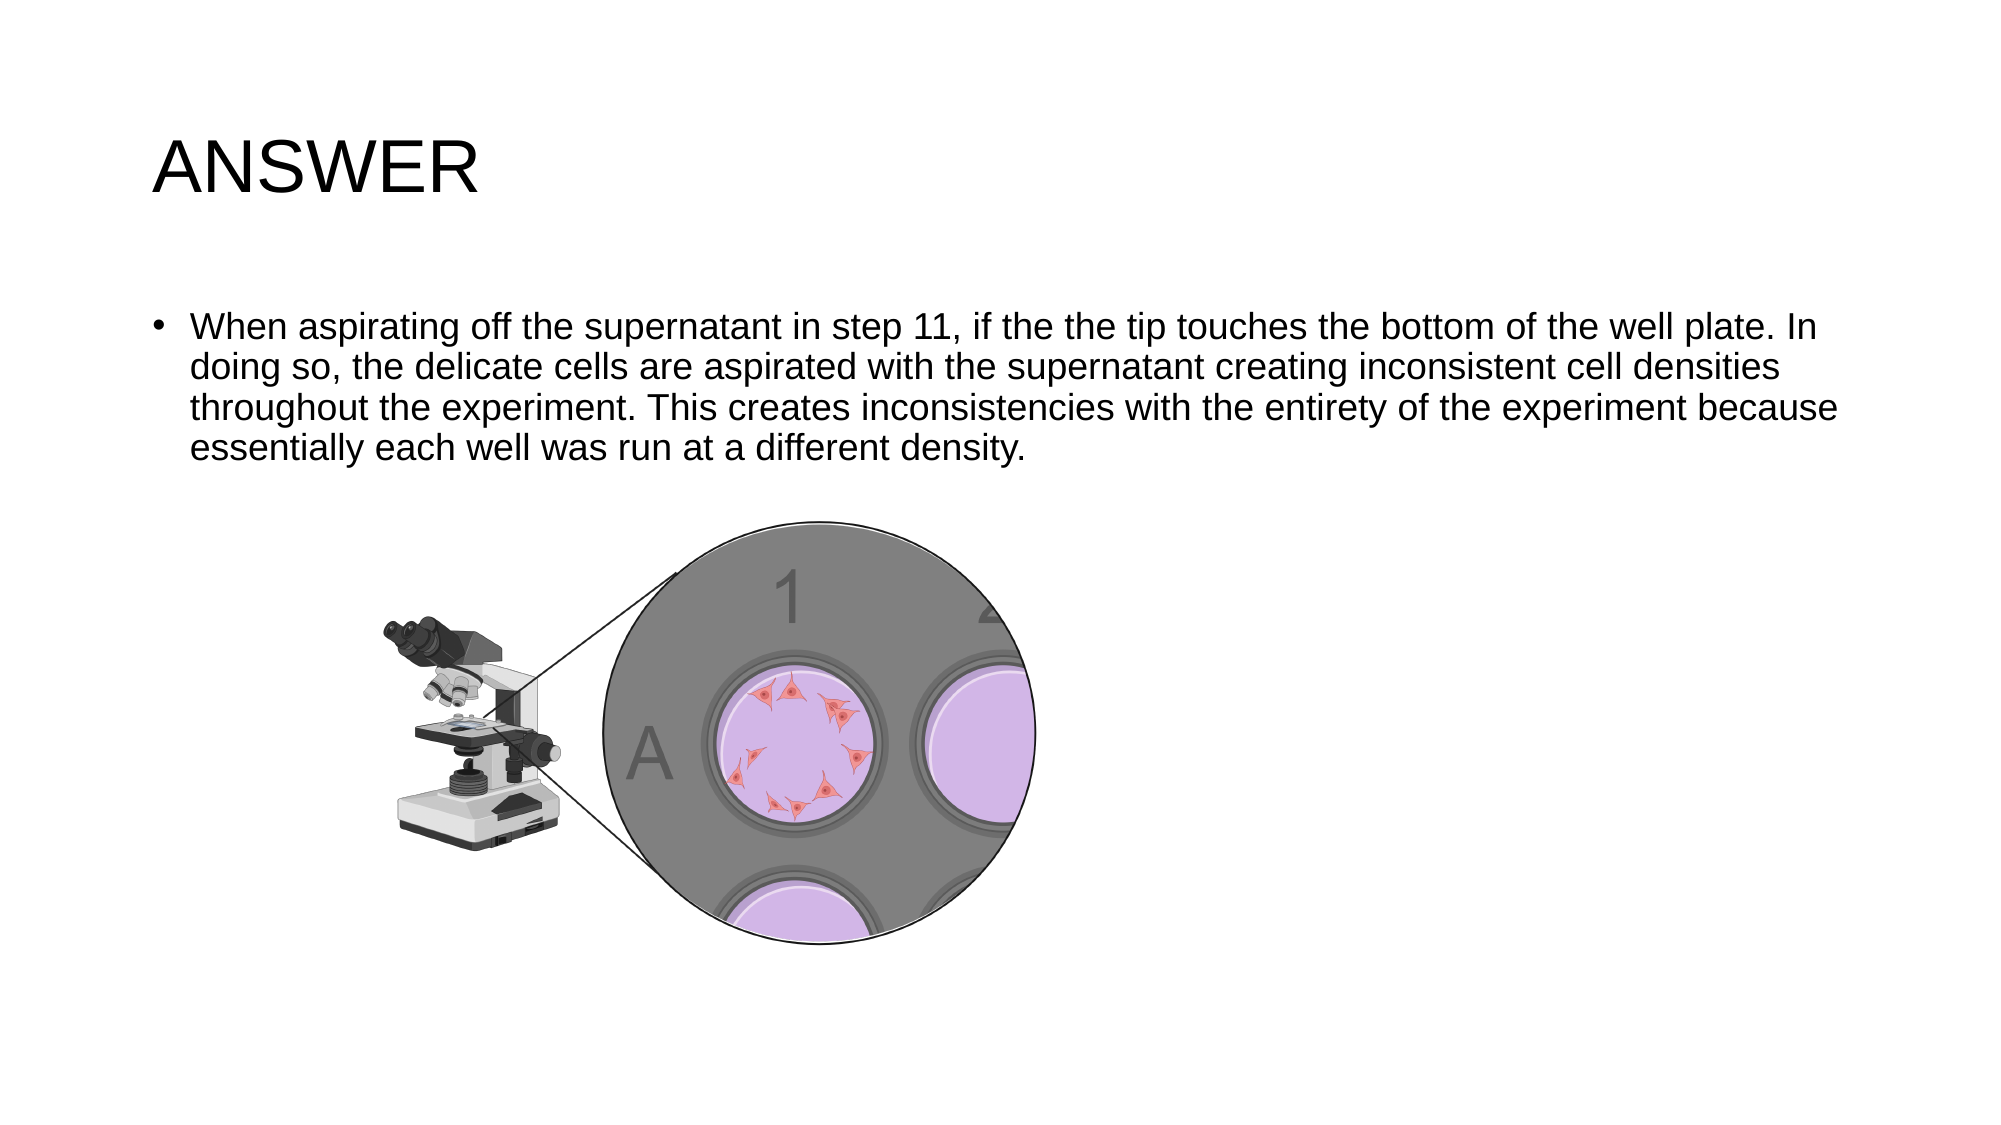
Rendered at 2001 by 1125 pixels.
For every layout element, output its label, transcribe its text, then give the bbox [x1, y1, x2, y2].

picture [293, 469, 1230, 1125]
list When aspirating off the supernatant in step 11, if the the tip touches the bottom of the well plate. In doing so, the delicate cells are aspirated with the supernatant creating inconsistent cell densities throughout the experiment. This creates inconsistencies with the entirety of the experiment because essentially each well was run at a different density. [137, 299, 1863, 1014]
title ANSWER [137, 59, 1863, 278]
